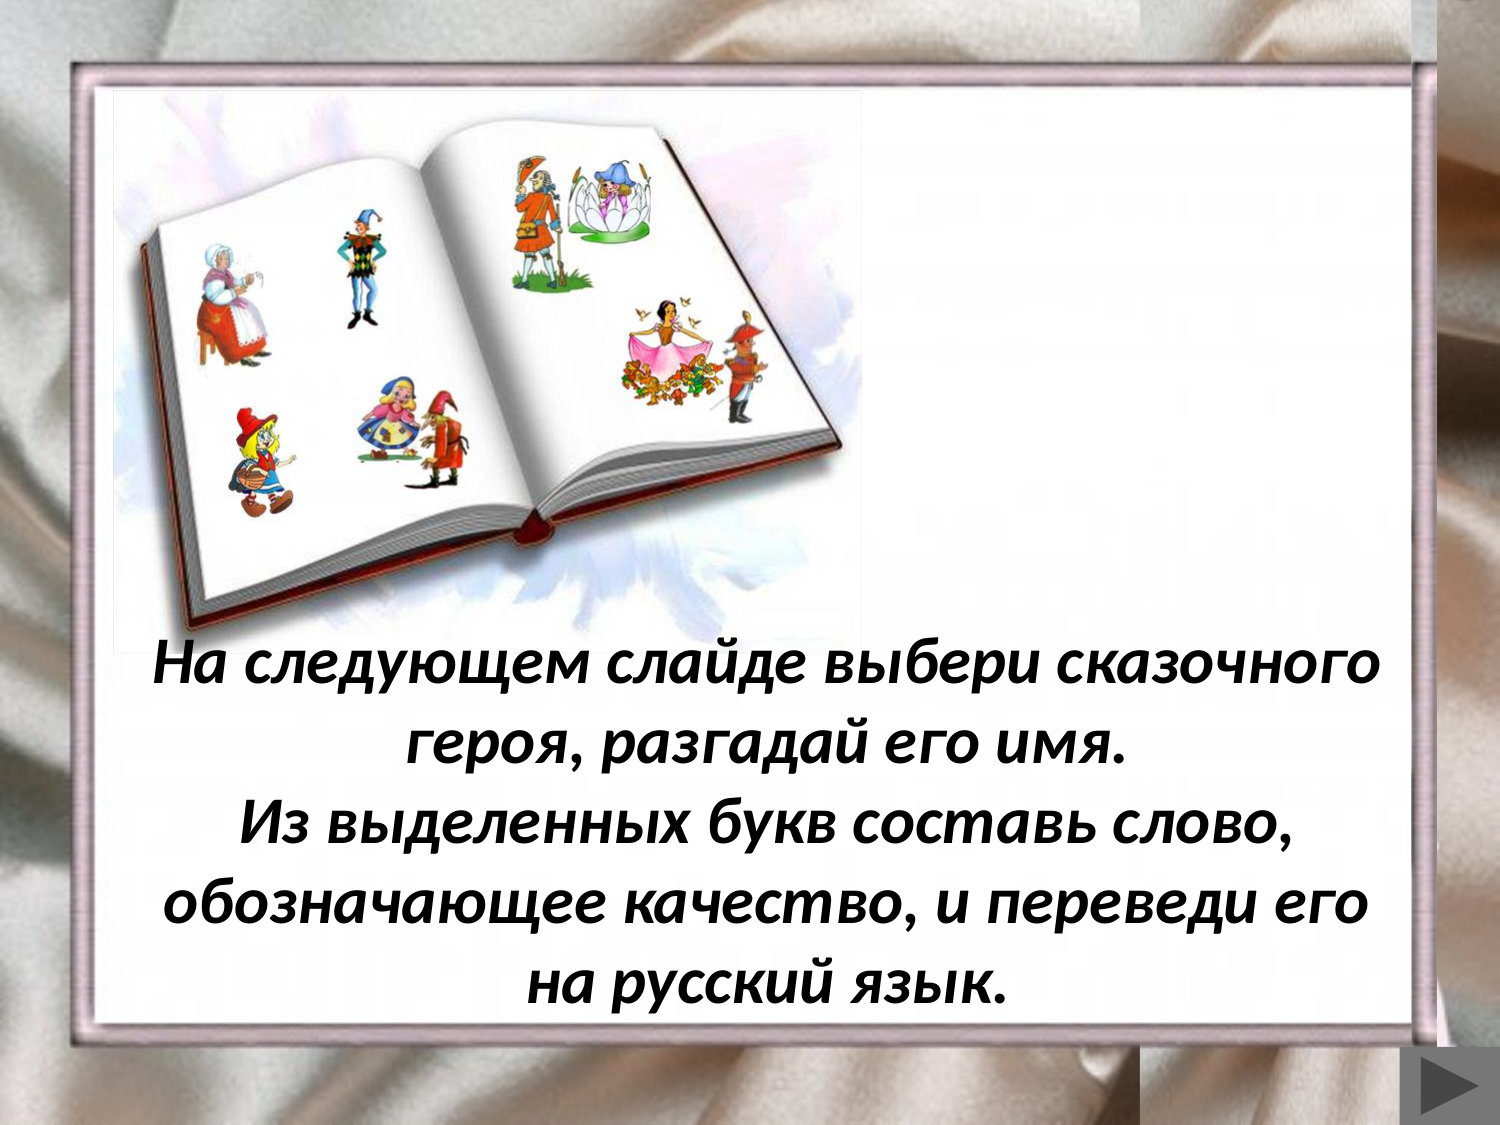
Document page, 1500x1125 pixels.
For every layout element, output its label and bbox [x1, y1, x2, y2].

picture [111, 89, 863, 656]
text_box [0, 0, 1500, 1125]
